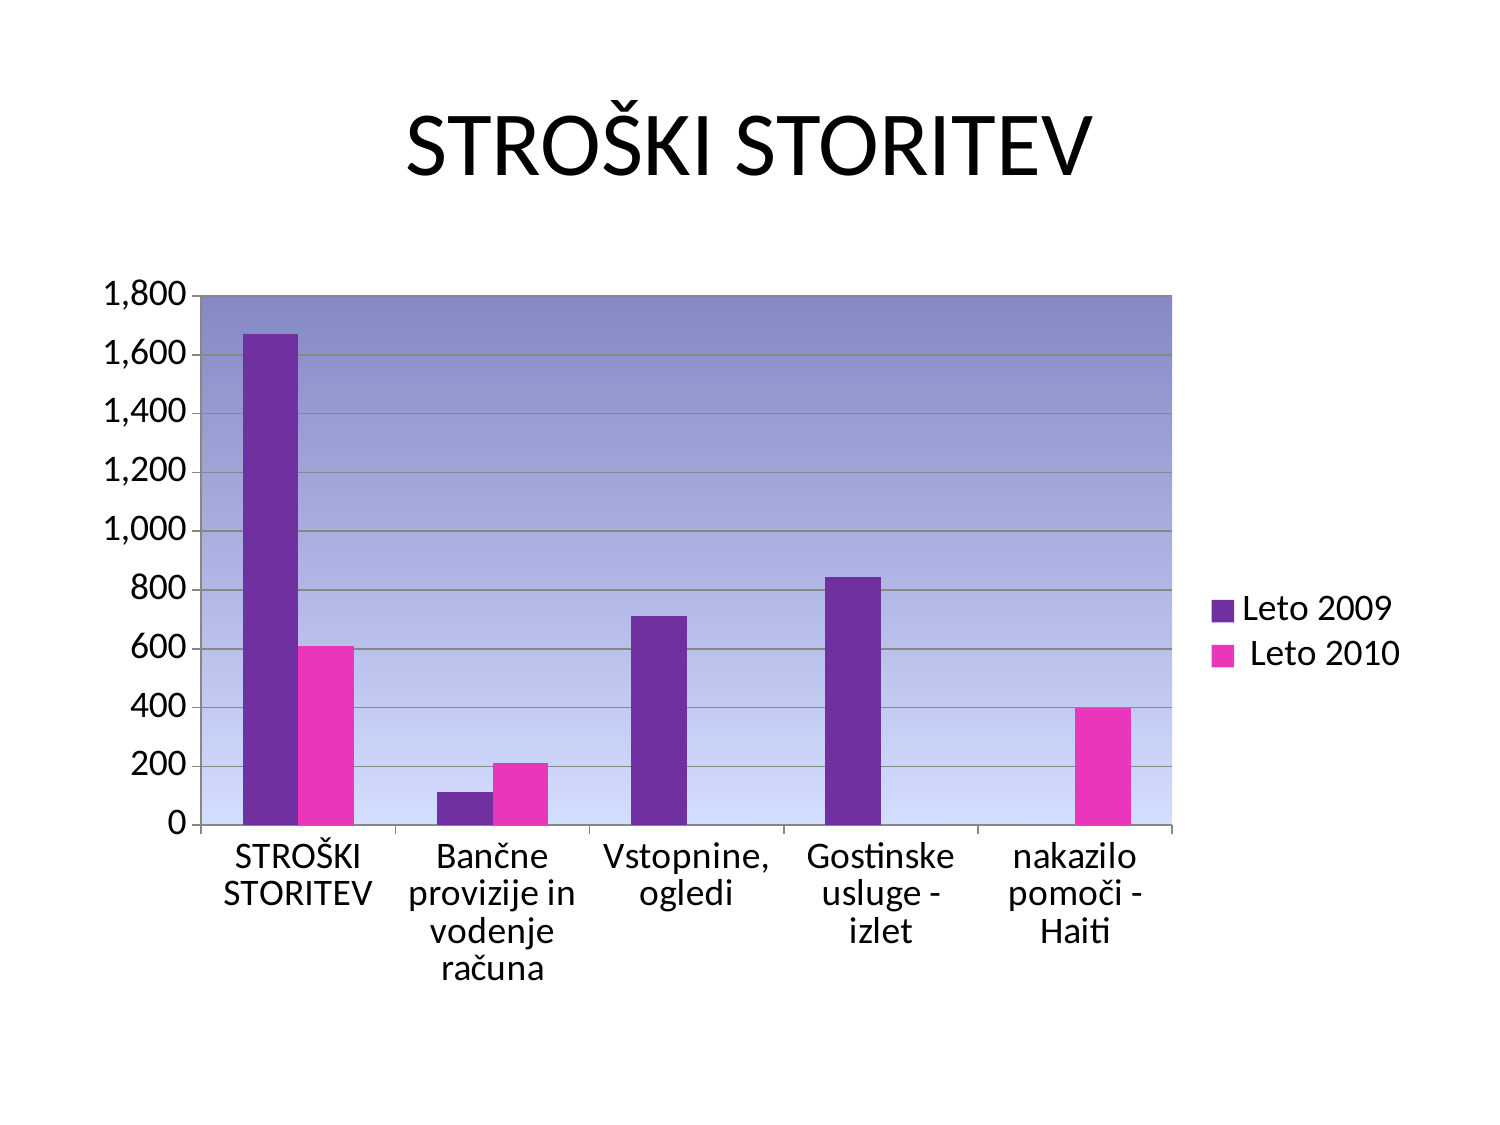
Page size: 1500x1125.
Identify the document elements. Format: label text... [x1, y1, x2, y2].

title STROŠKI STORITEV [75, 45, 1425, 233]
chart [74, 262, 1426, 1006]
